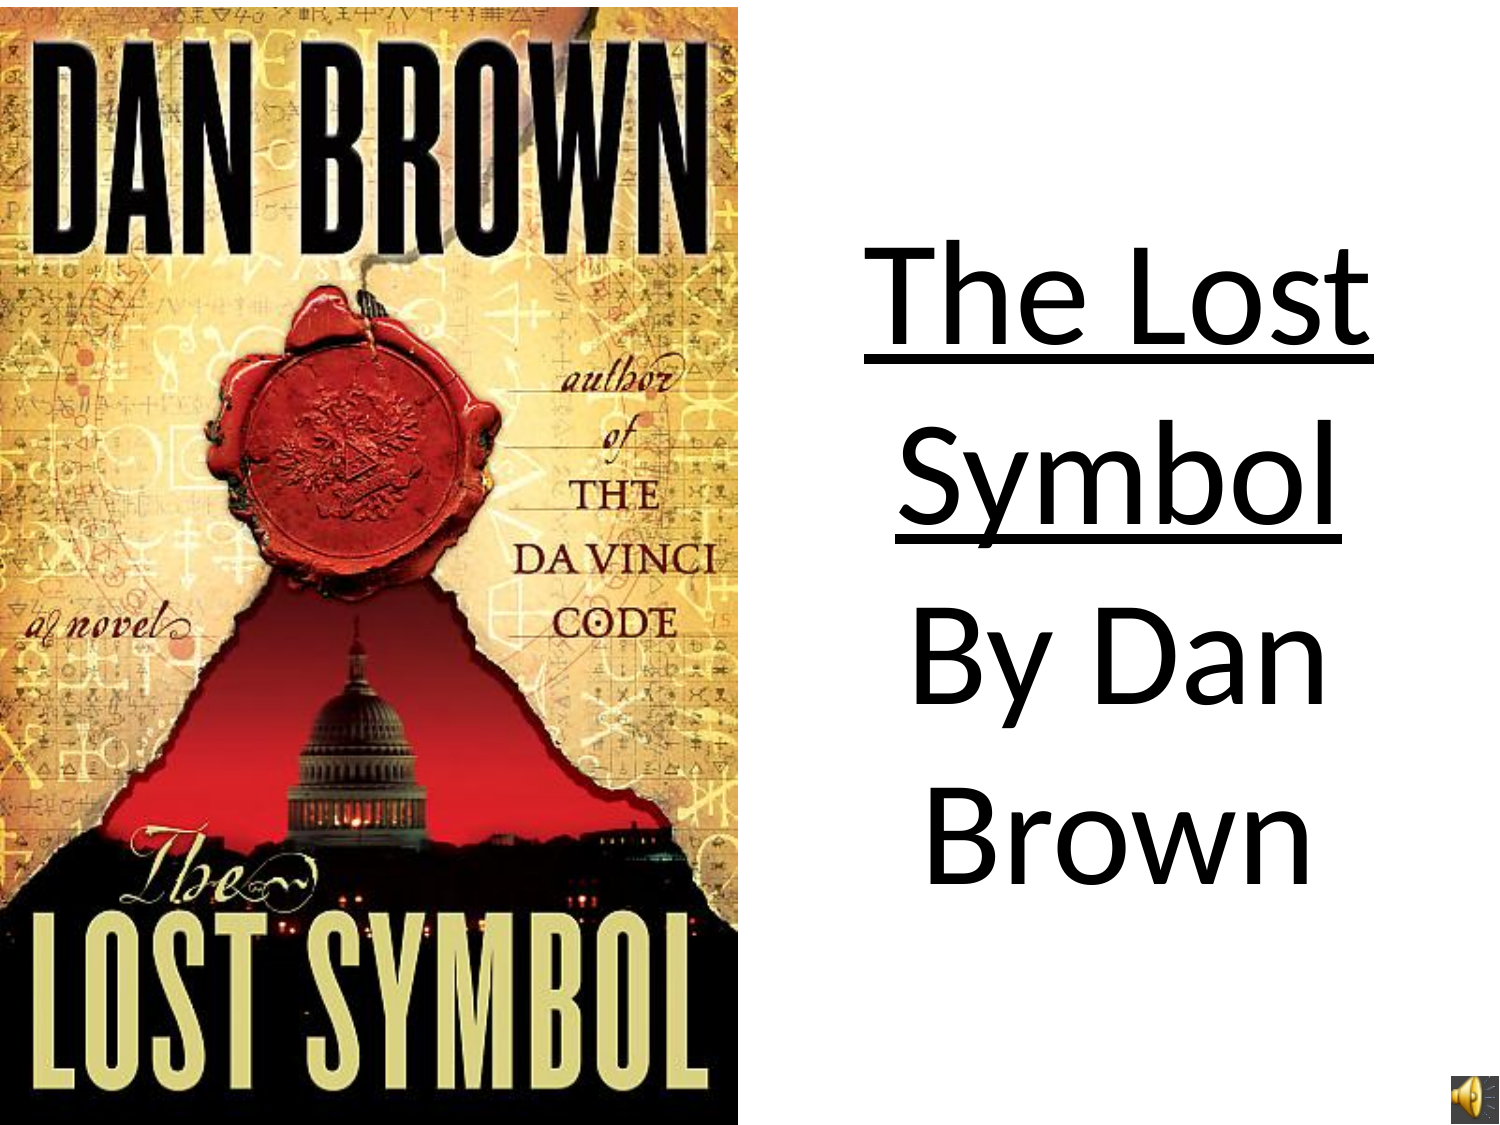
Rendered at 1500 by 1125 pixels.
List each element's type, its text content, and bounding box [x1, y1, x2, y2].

picture [1449, 1074, 1500, 1125]
picture [0, 7, 738, 1125]
text_box The Lost Symbol By Dan Brown [837, 187, 1400, 923]
